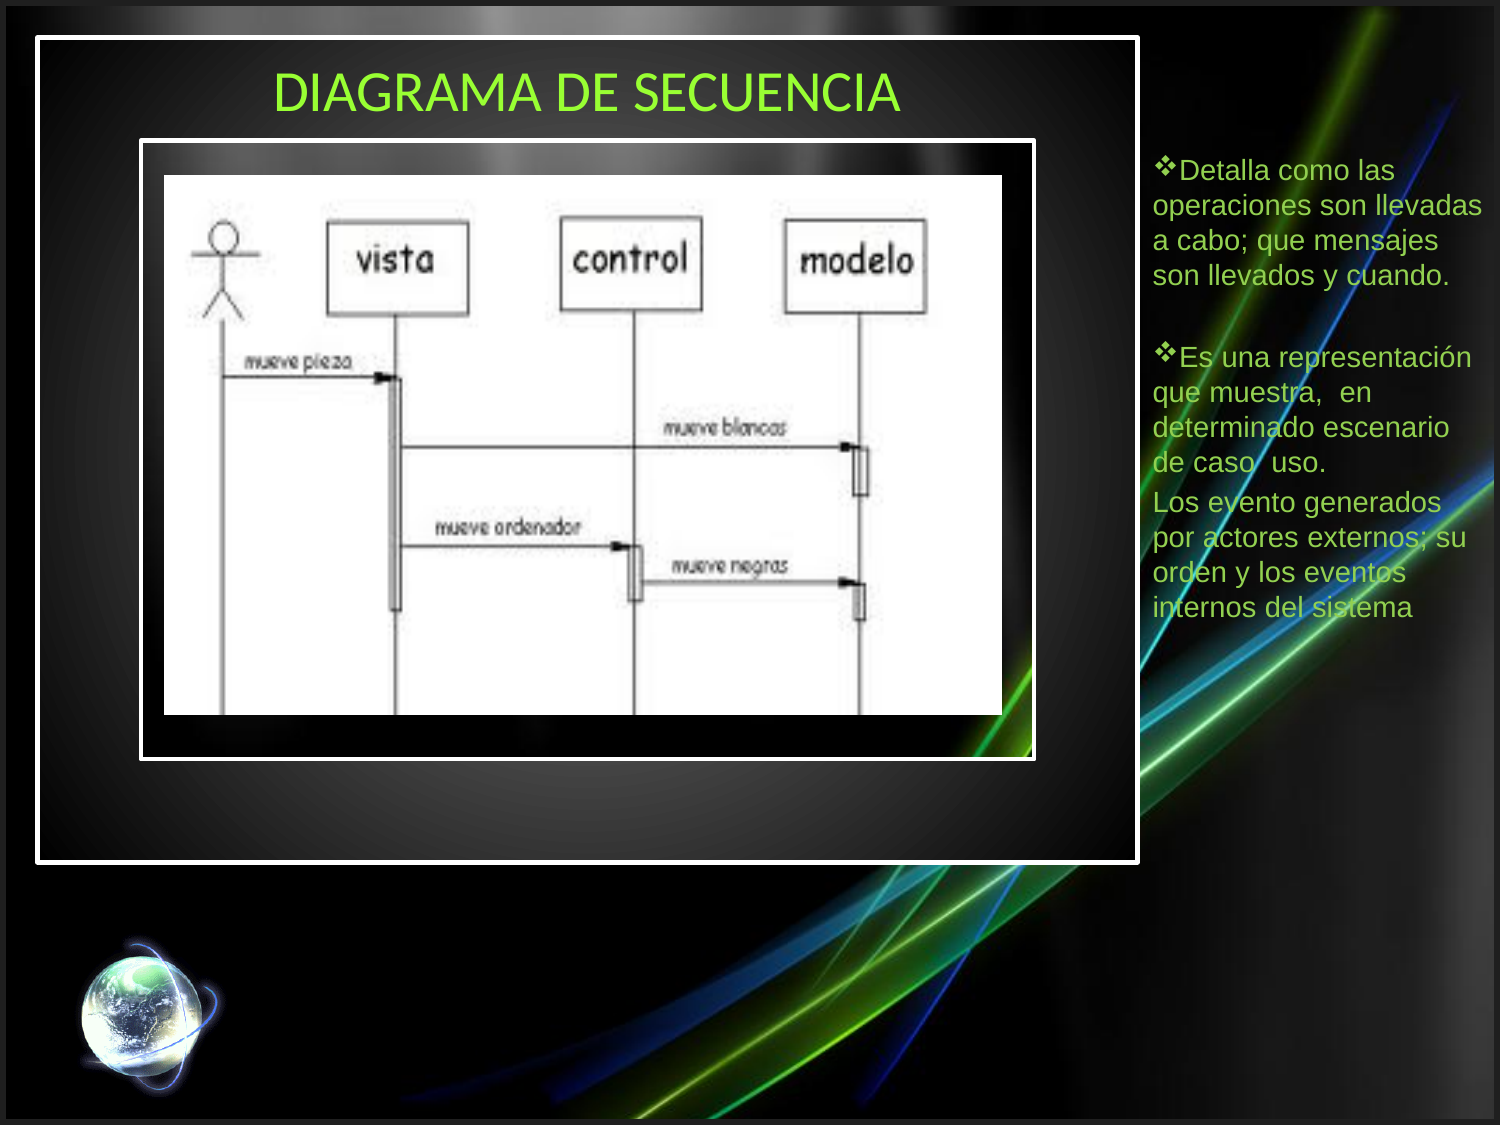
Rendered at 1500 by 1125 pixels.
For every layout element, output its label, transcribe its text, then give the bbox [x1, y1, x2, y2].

title DIAGRAMA DE SECUENCIA [137, 37, 1038, 131]
picture [143, 143, 1032, 757]
picture [6, 6, 1494, 1119]
list Detalla como las operaciones son llevadas a cabo; que mensajes son llevados y cuando. Es una representación que muestra, en determinado escenario de caso uso. Los evento generados por actores externos; su orden y los eventos internos del sistema [1137, 62, 1500, 825]
